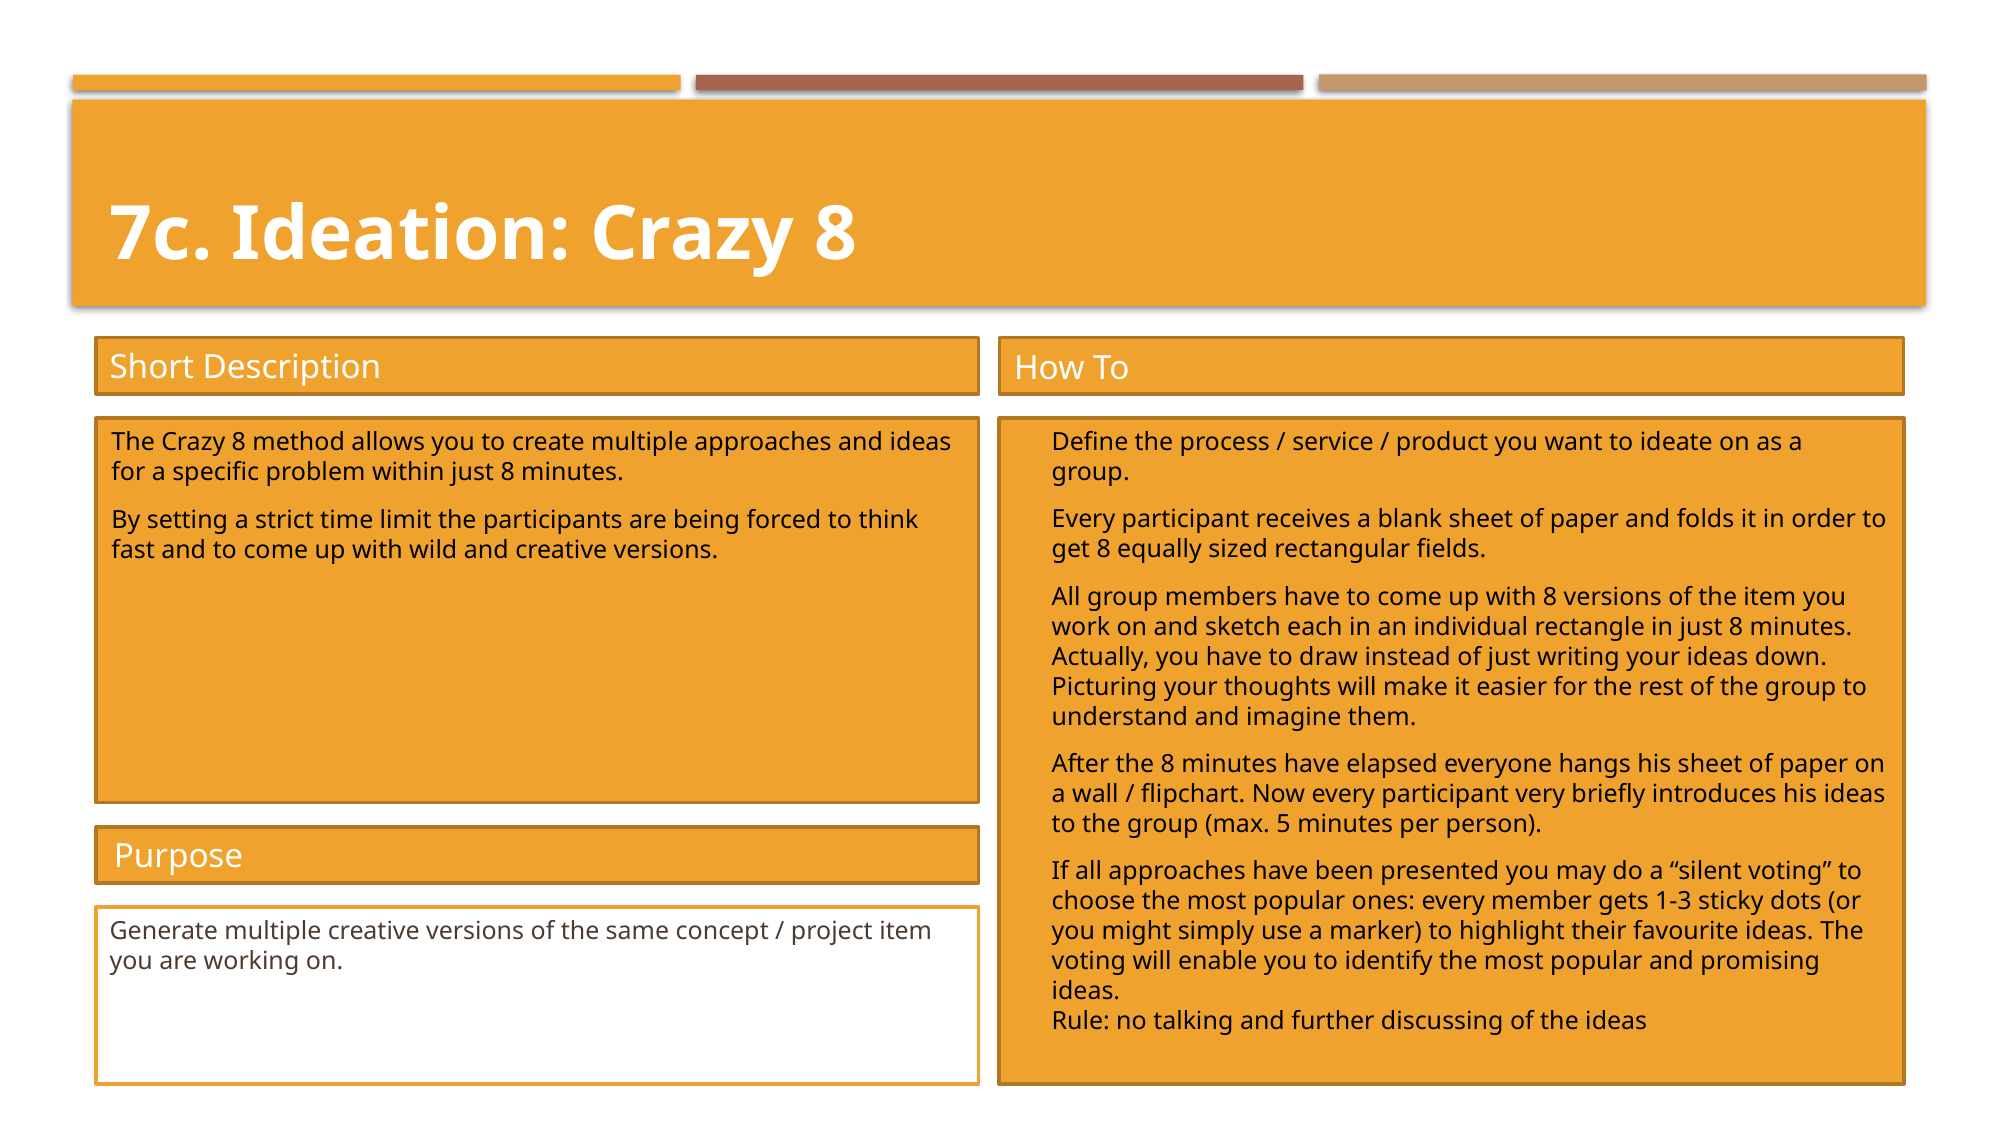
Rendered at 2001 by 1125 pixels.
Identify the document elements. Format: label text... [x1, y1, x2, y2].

list Define the process / service / product you want to ideate on as a group. Every participant receives a blank sheet of paper and folds it in order to get 8 equally sized rectangular fields. All group members have to come up with 8 versions of the item you work on and sketch each in an individual rectangle in just 8 minutes. Actually, you have to draw instead of just writing your ideas down. Picturing your thoughts will make it easier for the rest of the group to understand and imagine them. After the 8 minutes have elapsed everyone hangs his sheet of paper on a wall / flipchart. Now every participant very briefly introduces his ideas to the group (max. 5 minutes per person). If all approaches have been presented you may do a “silent voting” to choose the most popular ones: every member gets 1-3 sticky dots (or you might simply use a marker) to highlight their favourite ideas. The voting will enable you to identify the most popular and promising ideas. Rule: no talking and further discussing of the ideas [999, 418, 1904, 1085]
list Purpose [98, 826, 982, 883]
list Generate multiple creative versions of the same concept / project item you are working on. [94, 906, 977, 1085]
list Short Description [94, 337, 977, 394]
list How To [999, 338, 1904, 395]
title 7c. Ideation: Crazy 8 [94, 119, 1904, 282]
list The Crazy 8 method allows you to create multiple approaches and ideas for a specific problem within just 8 minutes. By setting a strict time limit the participants are being forced to think fast and to come up with wild and creative versions. [96, 418, 979, 803]
